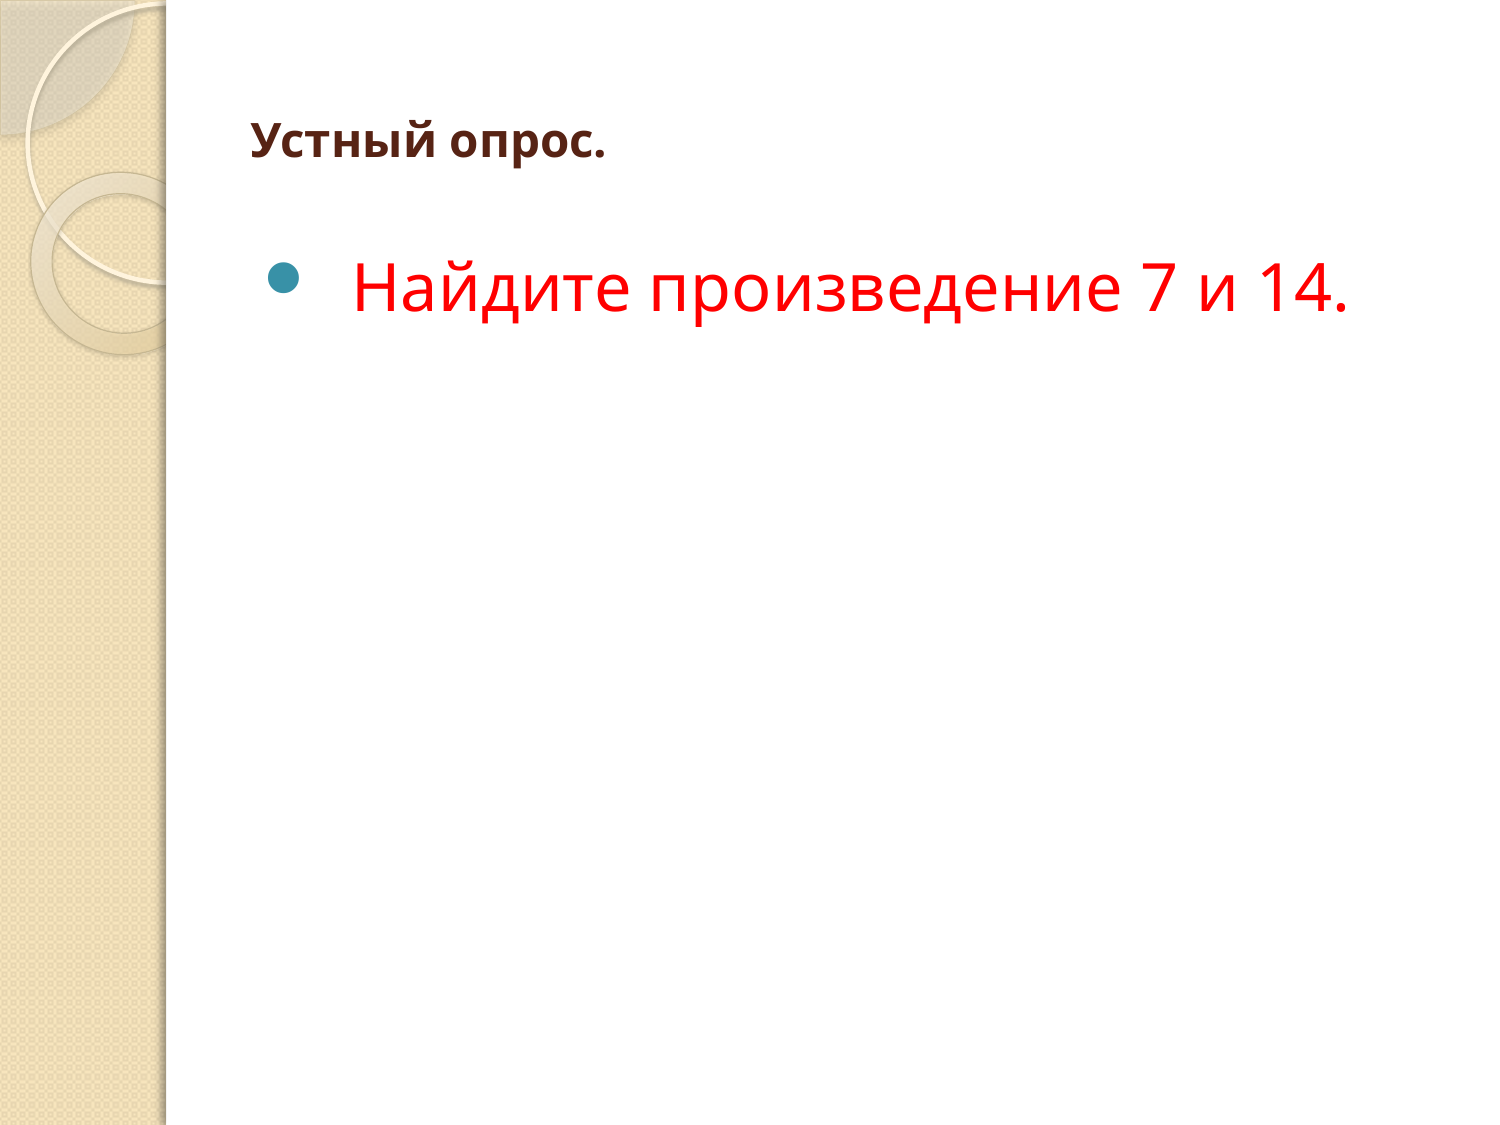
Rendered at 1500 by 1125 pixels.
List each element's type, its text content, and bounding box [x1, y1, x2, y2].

list Найдите произведение 7 и 14. [235, 237, 1466, 1025]
title Устный опрос. [235, 45, 1466, 233]
